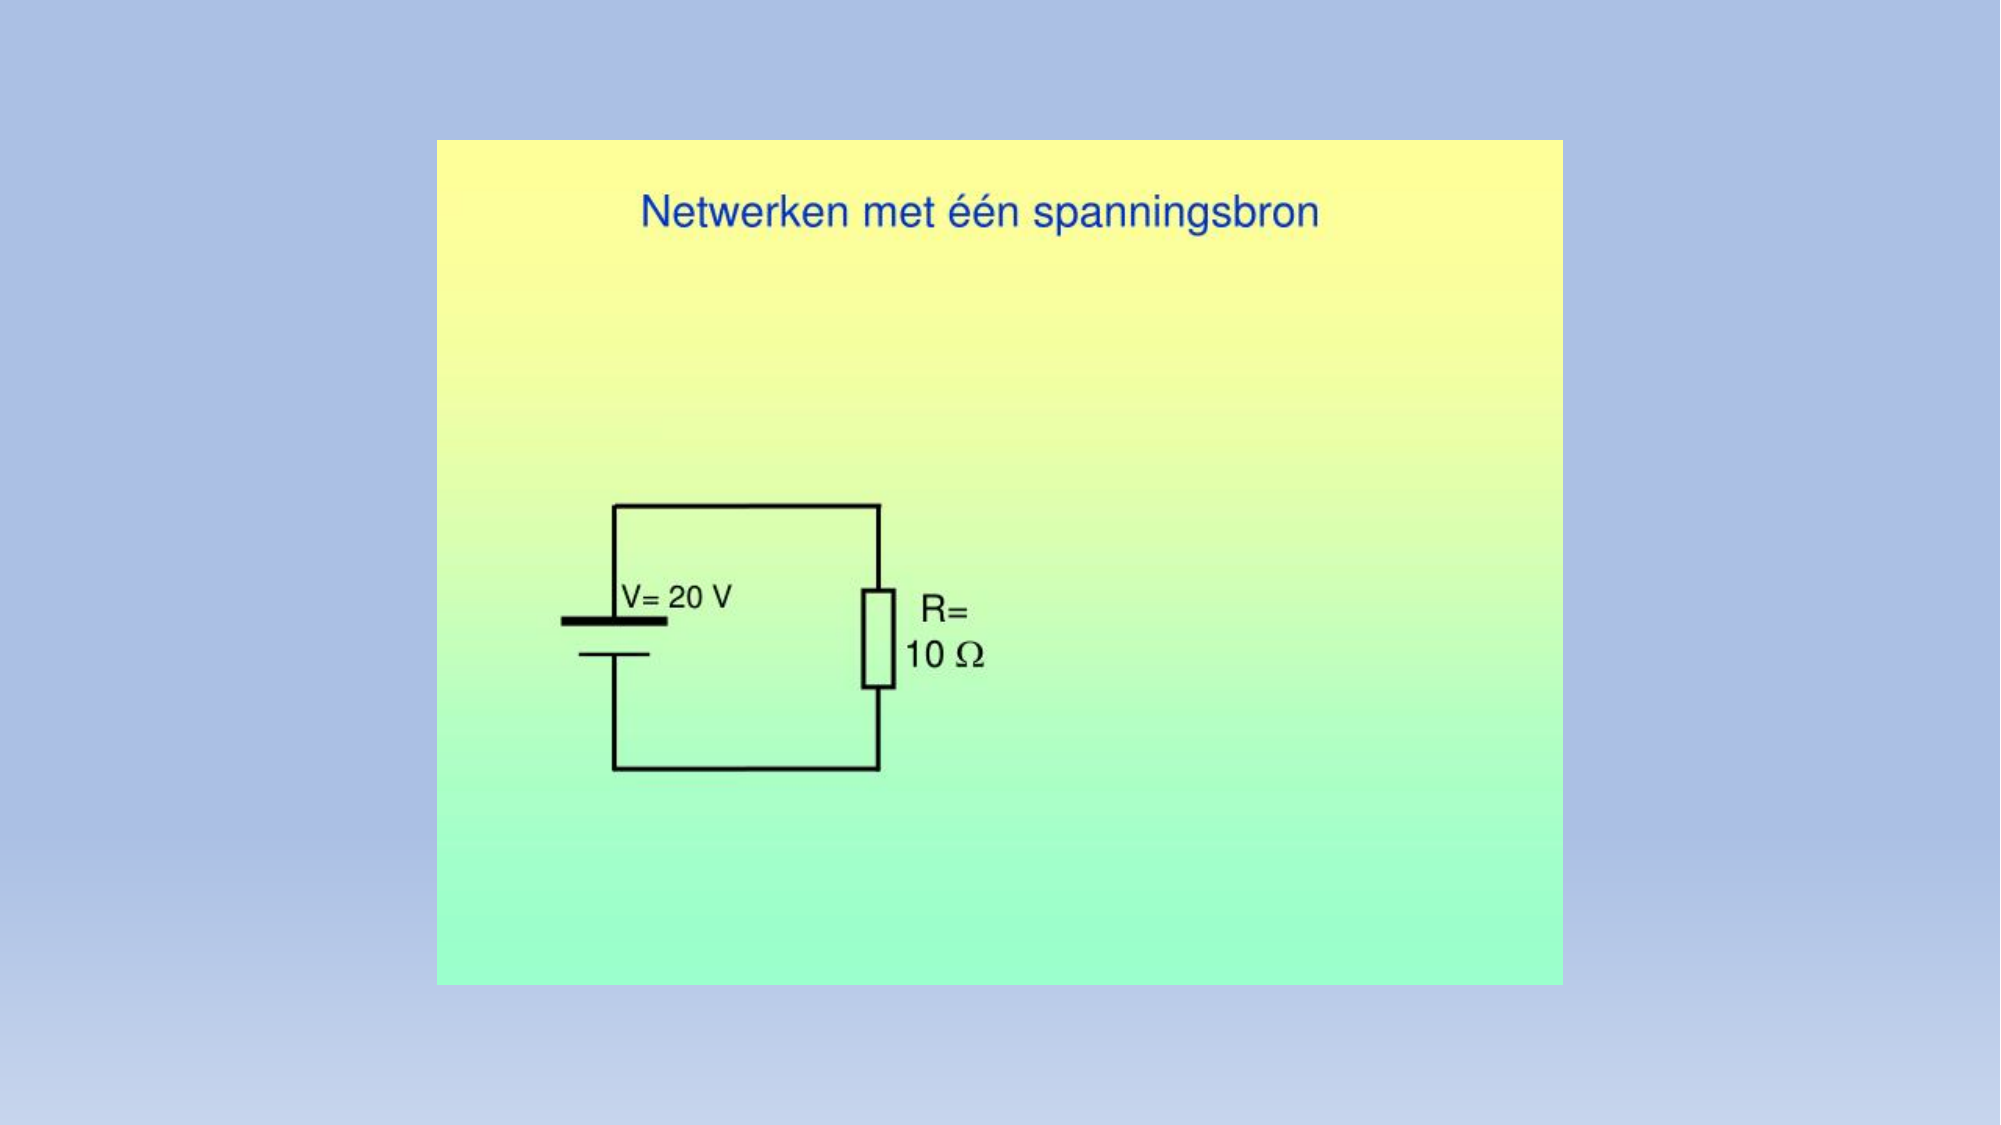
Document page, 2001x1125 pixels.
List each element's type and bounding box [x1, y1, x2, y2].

picture [437, 140, 1563, 985]
